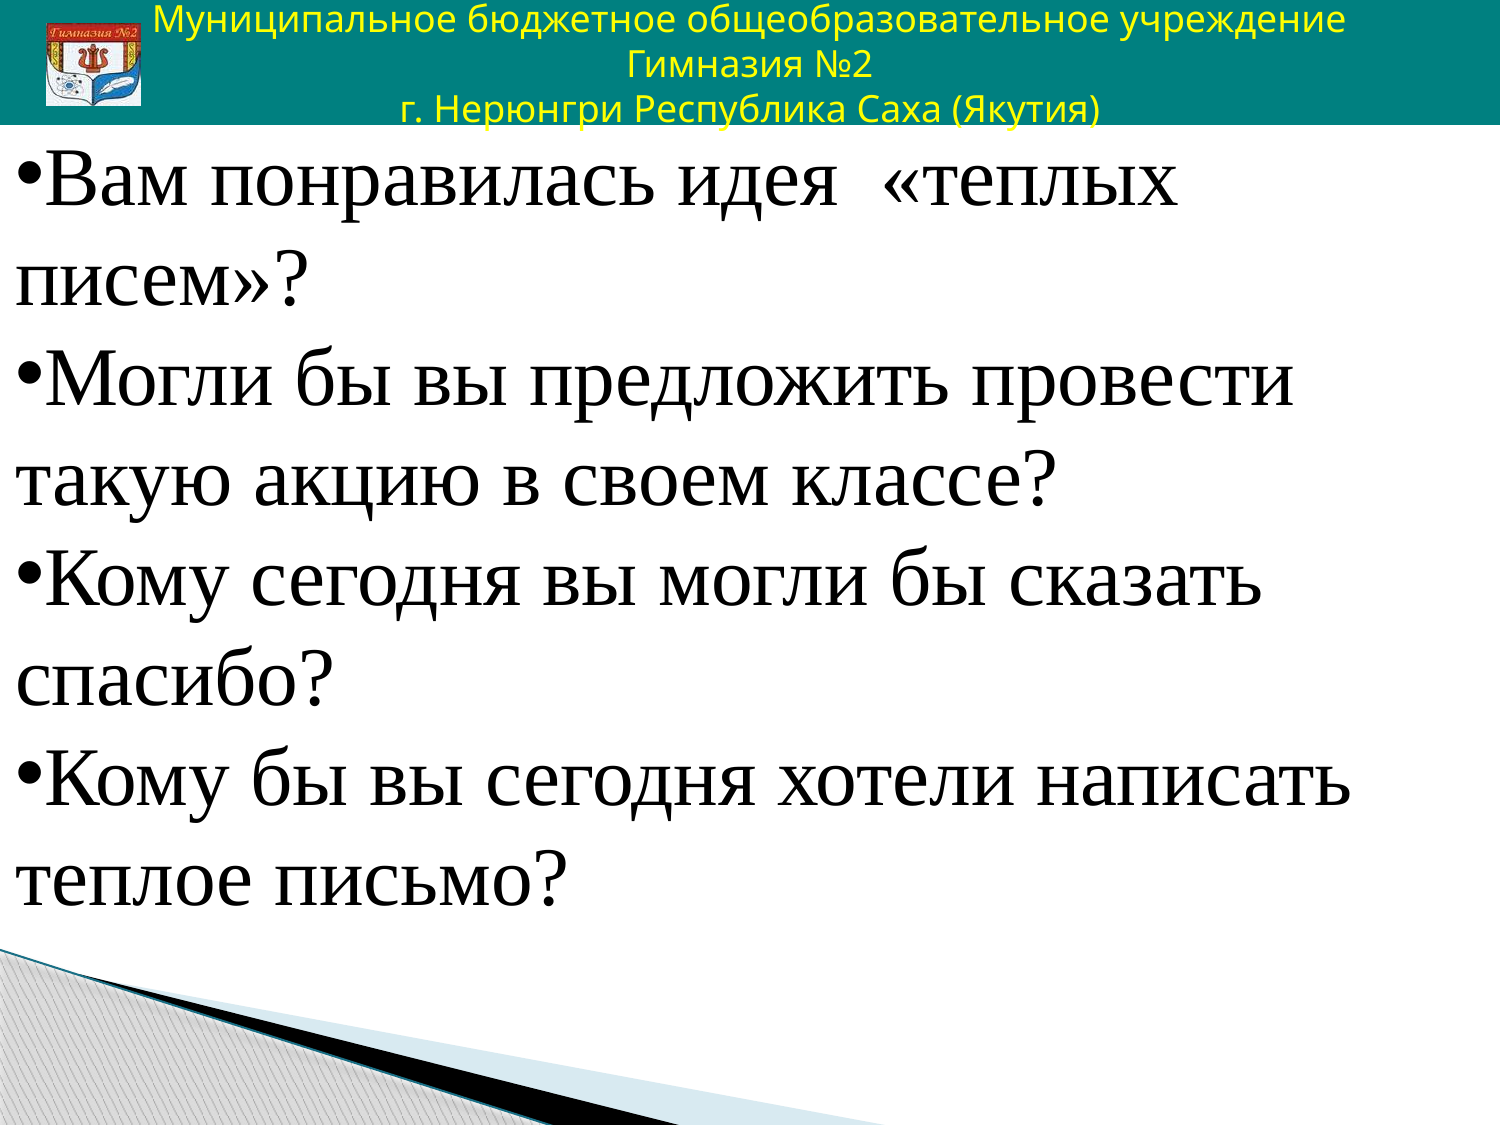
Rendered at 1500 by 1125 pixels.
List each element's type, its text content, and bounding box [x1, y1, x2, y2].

text_box Муниципальное бюджетное общеобразовательное учреждение Гимназия №2 г. Нерюнгри Республика Саха (Якутия) [0, 0, 1500, 114]
text_box Вам понравилась идея «теплых писем»? Могли бы вы предложить провести такую акцию в своем классе? Кому сегодня вы могли бы сказать спасибо? Кому бы вы сегодня хотели написать теплое письмо? [0, 114, 1500, 930]
picture [46, 23, 141, 106]
